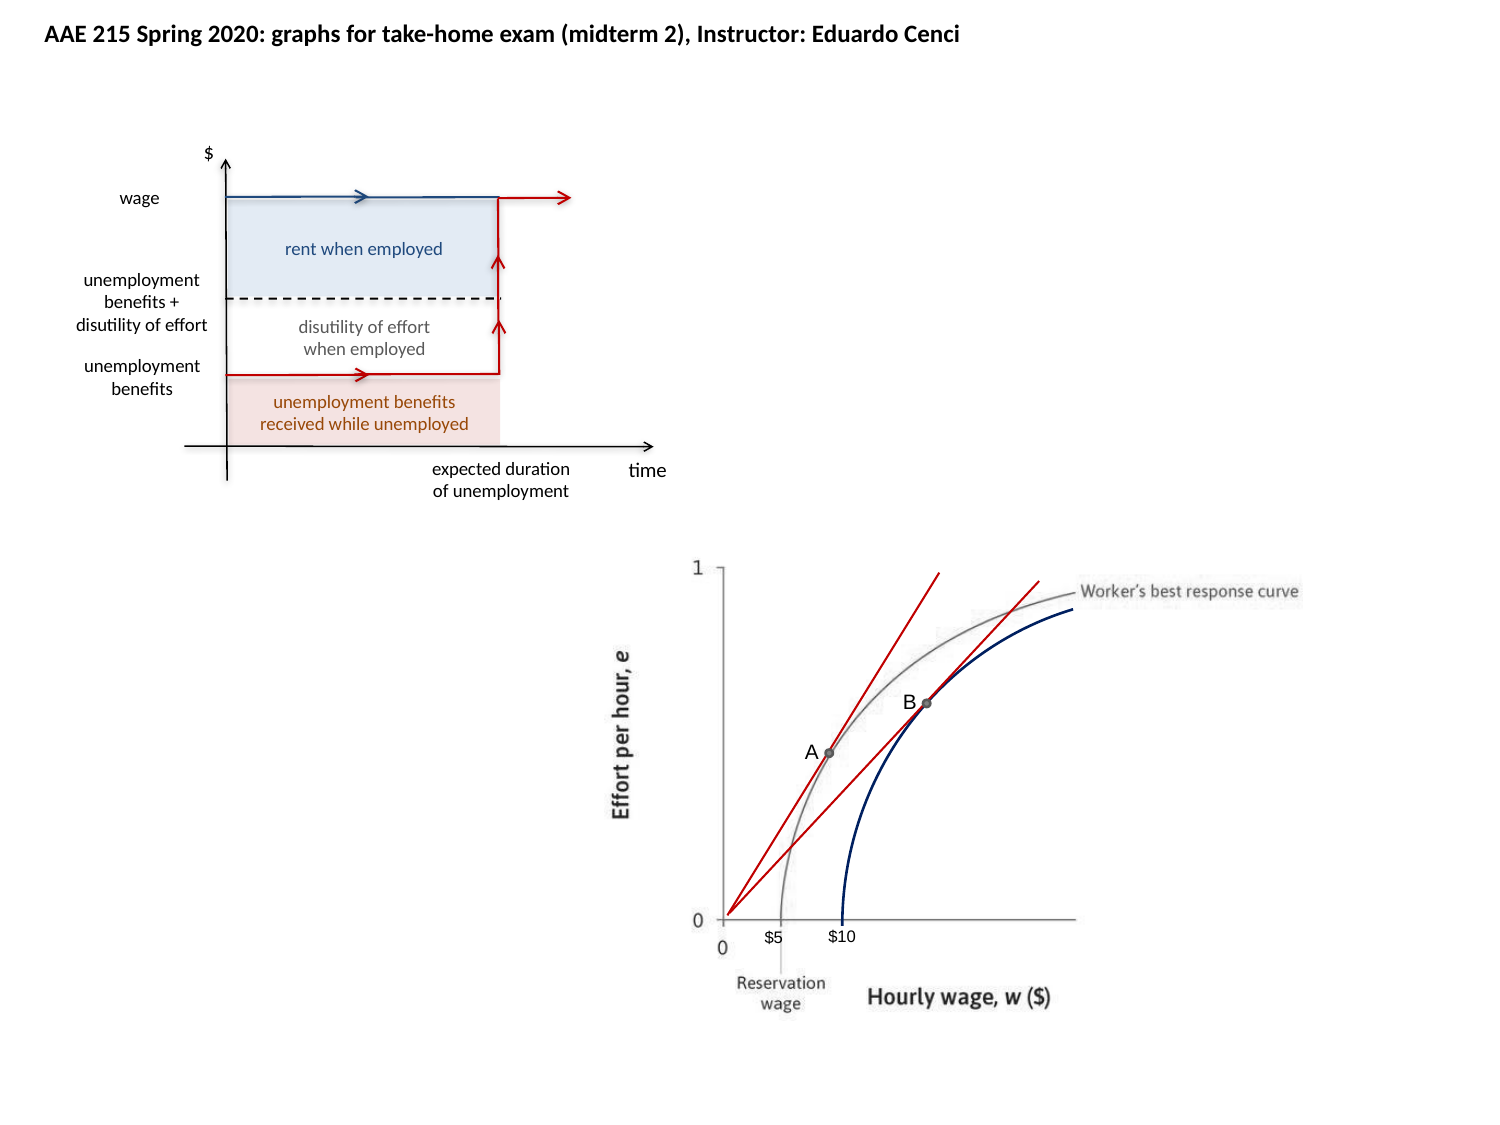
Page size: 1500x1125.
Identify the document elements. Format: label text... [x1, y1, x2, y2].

picture [516, 522, 1401, 1023]
text_box time [613, 449, 682, 489]
text_box AAE 215 Spring 2020: graphs for take-home exam (midterm 2), Instructor: Eduardo Cenci [29, 9, 1456, 55]
text_box expected duration of unemployment [414, 455, 588, 509]
text_box $ [188, 130, 229, 171]
text_box unemployment benefits [59, 346, 220, 407]
text_box wage [104, 178, 175, 217]
text_box unemployment benefits received while unemployed [233, 381, 502, 443]
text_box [729, 580, 1040, 914]
text_box disutility of effort when employed [233, 308, 492, 372]
text_box unemployment benefits + disutility of effort [58, 259, 220, 342]
text_box rent when employed [233, 206, 491, 296]
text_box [727, 572, 940, 581]
